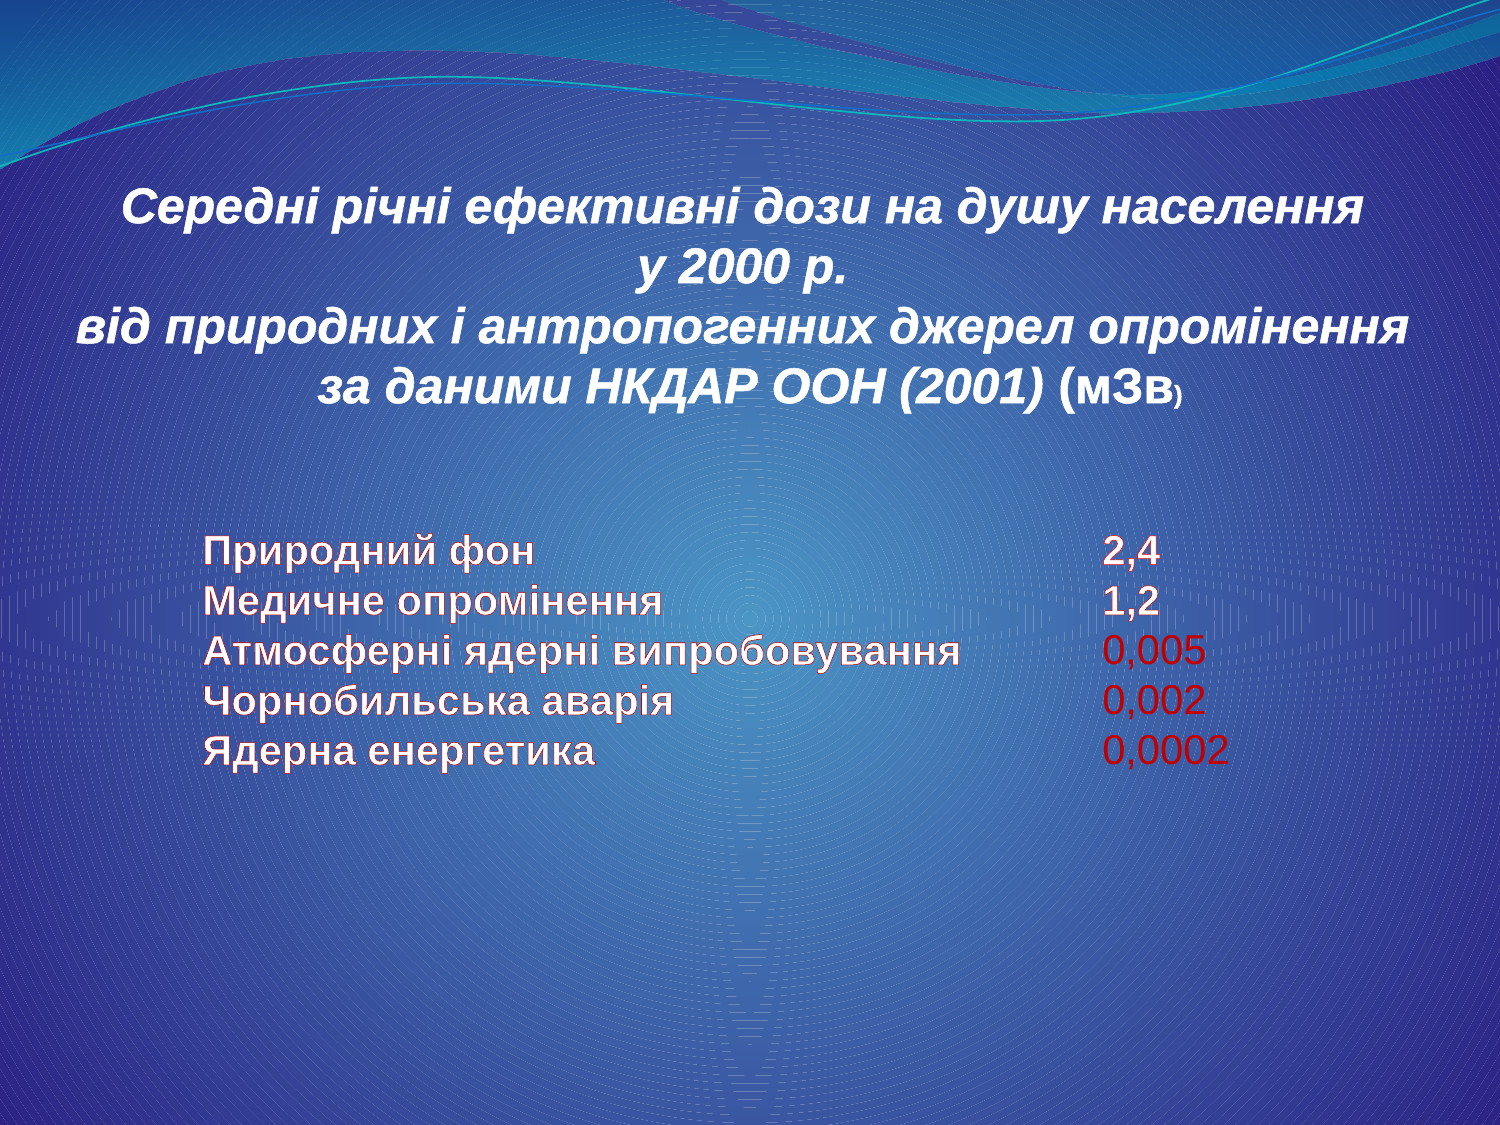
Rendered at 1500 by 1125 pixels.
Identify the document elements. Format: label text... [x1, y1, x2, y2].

text_box Природний фон 2,4 Медичне опромінення 1,2 Атмосферні ядерні випробовування 0,005 Чорнобильська аварія 0,002 Ядерна енергетика 0,0002 [187, 515, 1278, 781]
text_box Середні річні ефективні дози на душу населення у 2000 р. від природних і антропогенних джерел опромінення за даними НКДАР ООН (2001) (мЗв) [0, 165, 1500, 491]
